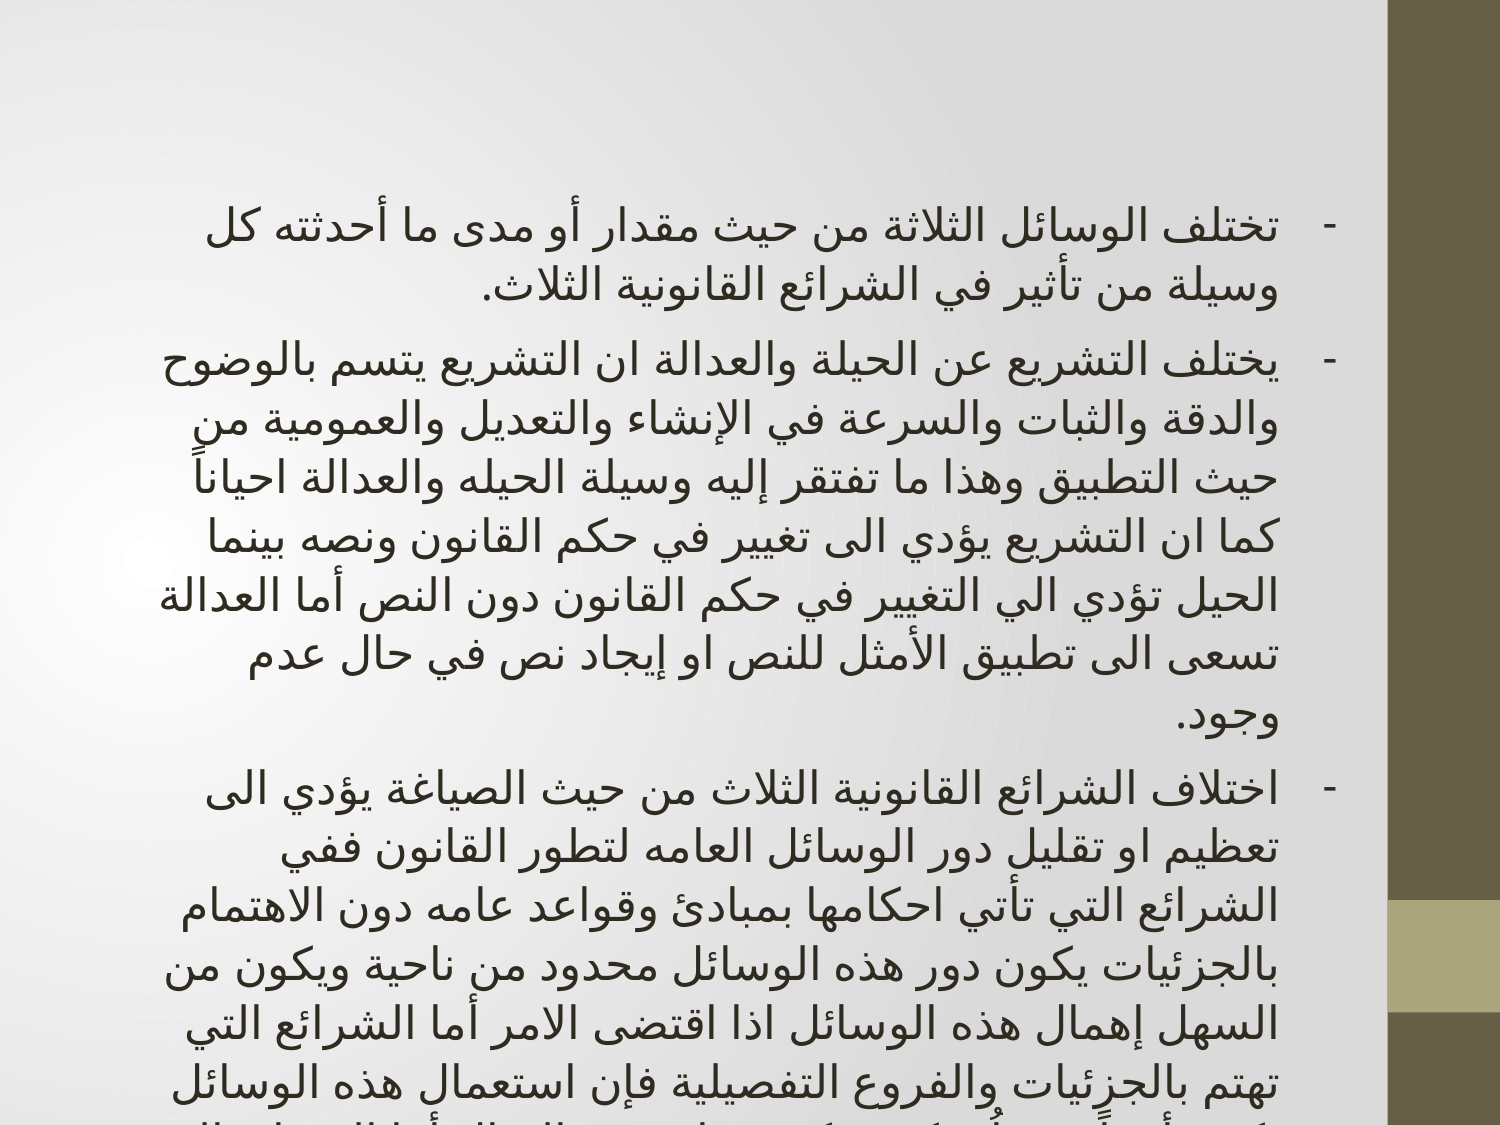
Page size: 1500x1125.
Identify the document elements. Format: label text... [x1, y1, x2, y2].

text_box تختلف الوسائل الثلاثة من حيث مقدار أو مدى ما أحدثته كل وسيلة من تأثير في الشرائع القانونية الثلاث. يختلف التشريع عن الحيلة والعدالة ان التشريع يتسم بالوضوح والدقة والثبات والسرعة في الإنشاء والتعديل والعمومية من حيث التطبيق وهذا ما تفتقر إليه وسيلة الحيله والعدالة احياناً كما ان التشريع يؤدي الى تغيير في حكم القانون ونصه بينما الحيل تؤدي الي التغيير في حكم القانون دون النص أما العدالة تسعى الى تطبيق الأمثل للنص او إيجاد نص في حال عدم وجود. اختلاف الشرائع القانونية الثلاث من حيث الصياغة يؤدي الى تعظيم او تقليل دور الوسائل العامه لتطور القانون ففي الشرائع التي تأتي احكامها بمبادئ وقواعد عامه دون الاهتمام بالجزئيات يكون دور هذه الوسائل محدود من ناحية ويكون من السهل إهمال هذه الوسائل اذا اقتضى الامر أما الشرائع التي تهتم بالجزئيات والفروع التفصيلية فإن استعمال هذه الوسائل يكون أمراً حتمياُ ويكون تكريسها صعب المنال أما الشرائع التي تعتمد على العرف فإن تطورها لا يحتاج الى ابتداع وسائل معقدة لعدم وجود نص مكتوب يحد من حرية الفق والقضاء . [123, 184, 1353, 1125]
